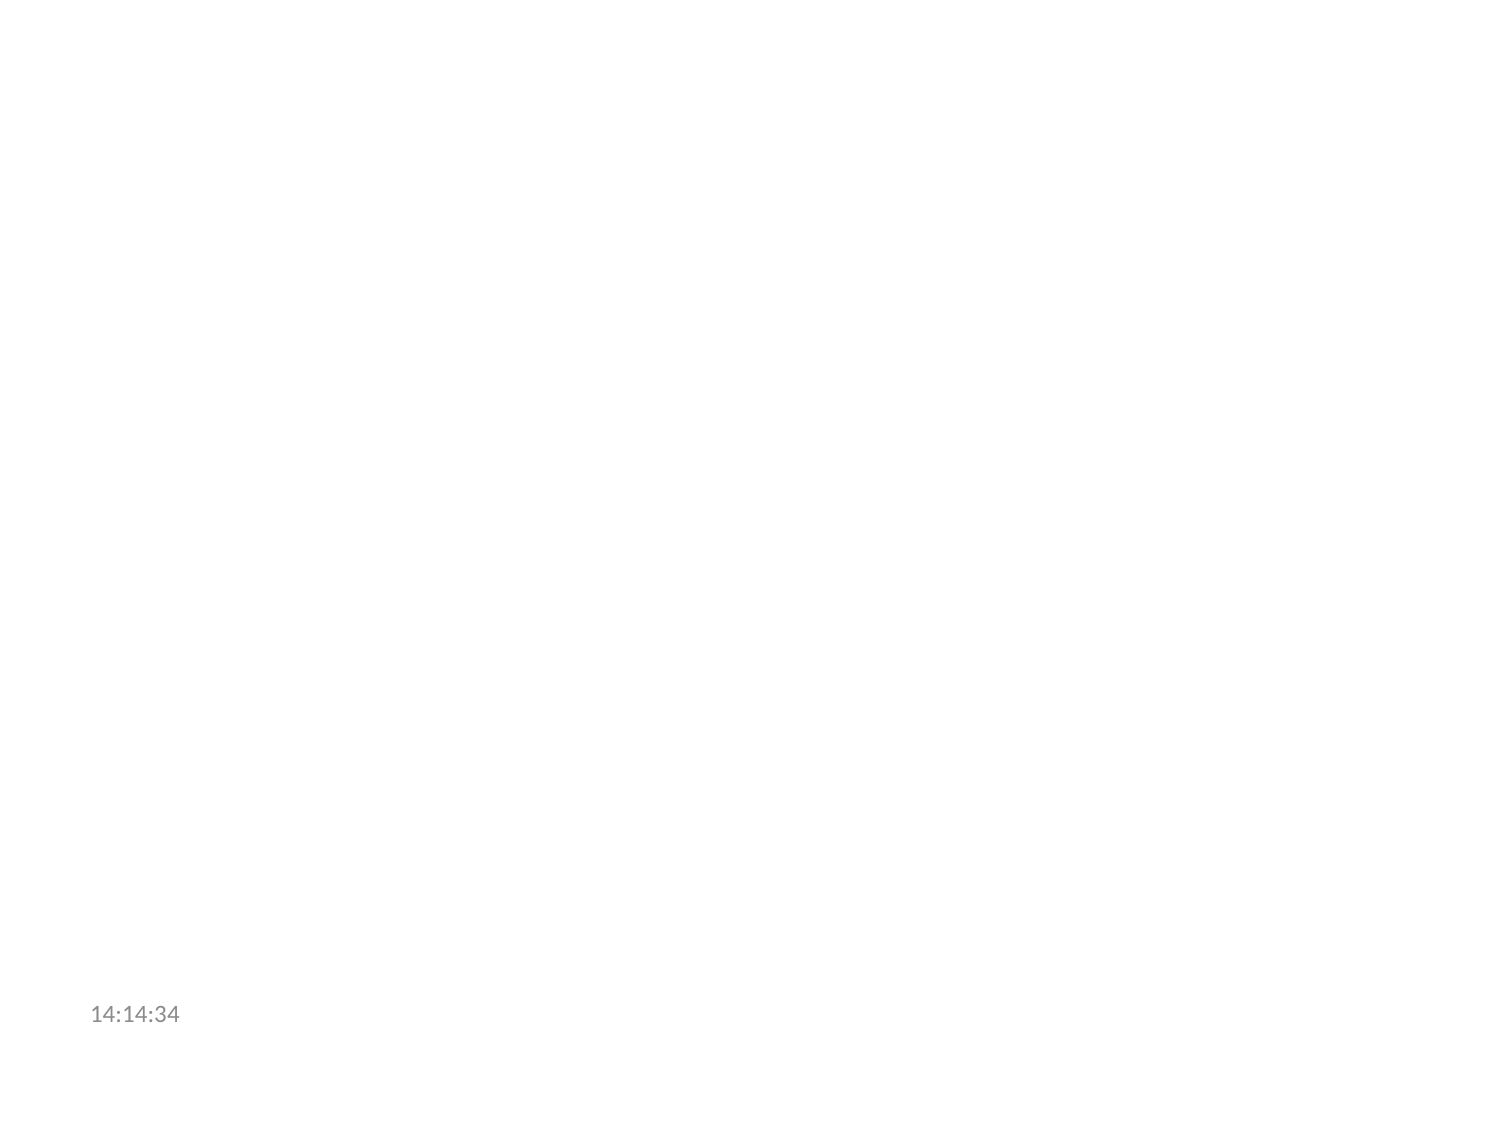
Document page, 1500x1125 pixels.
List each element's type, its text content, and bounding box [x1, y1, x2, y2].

text_box 15:35:09 [75, 982, 425, 1043]
